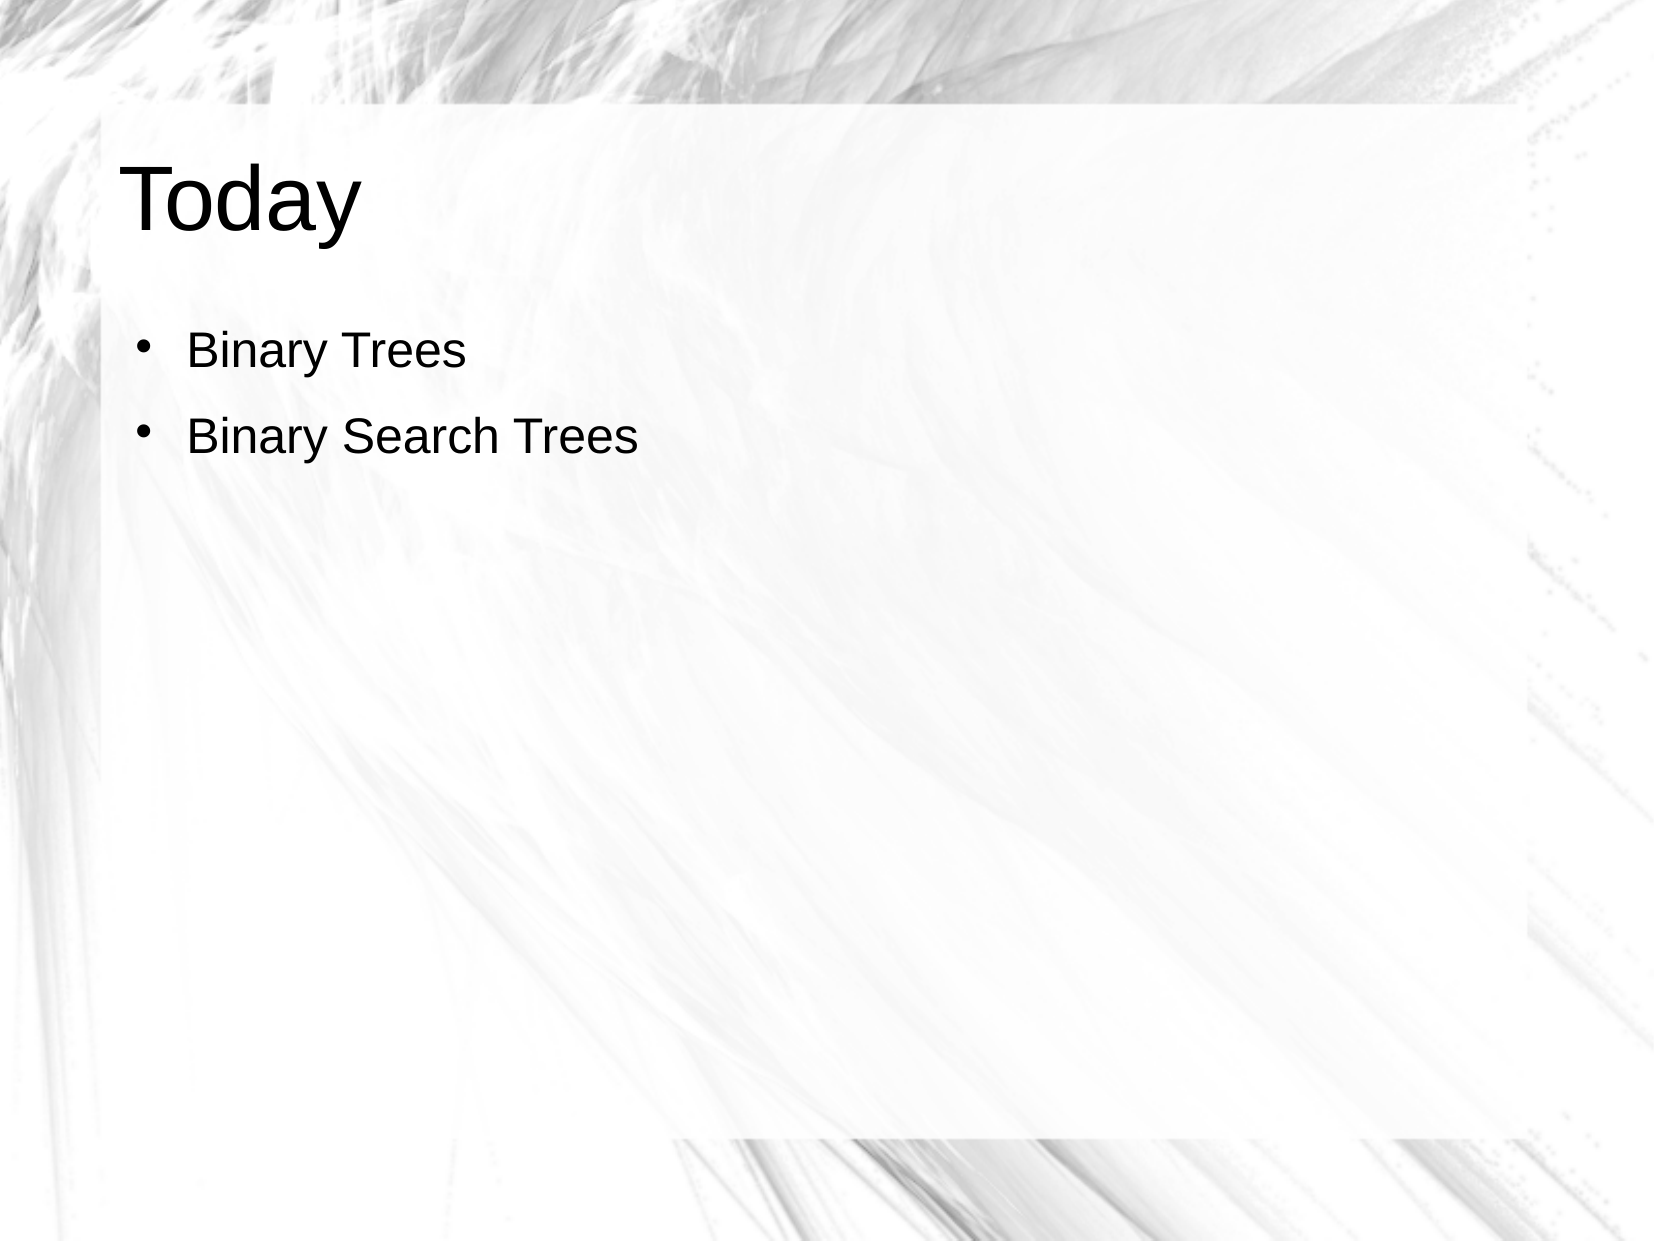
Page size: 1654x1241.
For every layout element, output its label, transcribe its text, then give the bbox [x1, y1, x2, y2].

picture [0, 0, 1654, 1241]
list Binary Trees Binary Search Trees [118, 319, 1571, 1109]
title Today [118, 93, 1506, 299]
